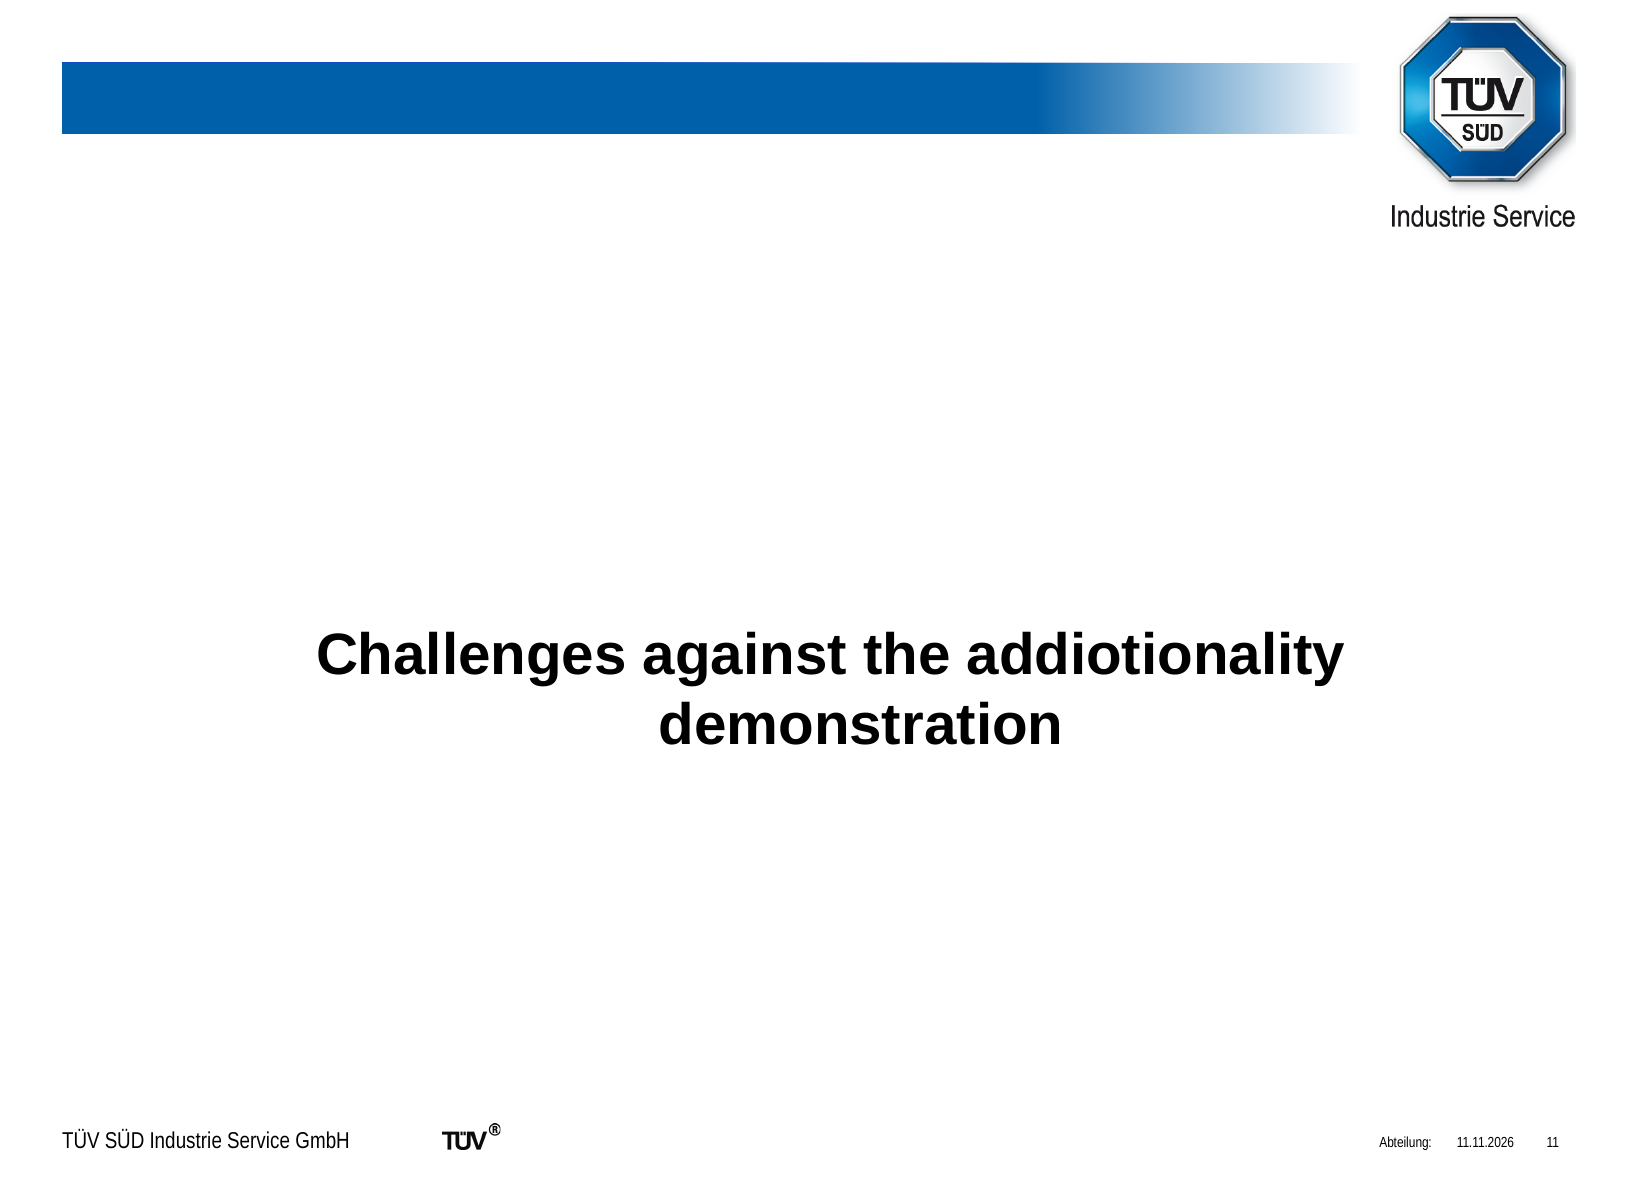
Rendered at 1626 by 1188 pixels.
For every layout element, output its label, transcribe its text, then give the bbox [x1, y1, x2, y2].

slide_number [1449, 1124, 1514, 1161]
list Challenges against the addiotionality demonstration [99, 256, 1563, 1065]
slide_number 11 [1514, 1124, 1576, 1161]
picture [62, 62, 1381, 134]
footer Abteilung: [585, 1124, 1449, 1161]
